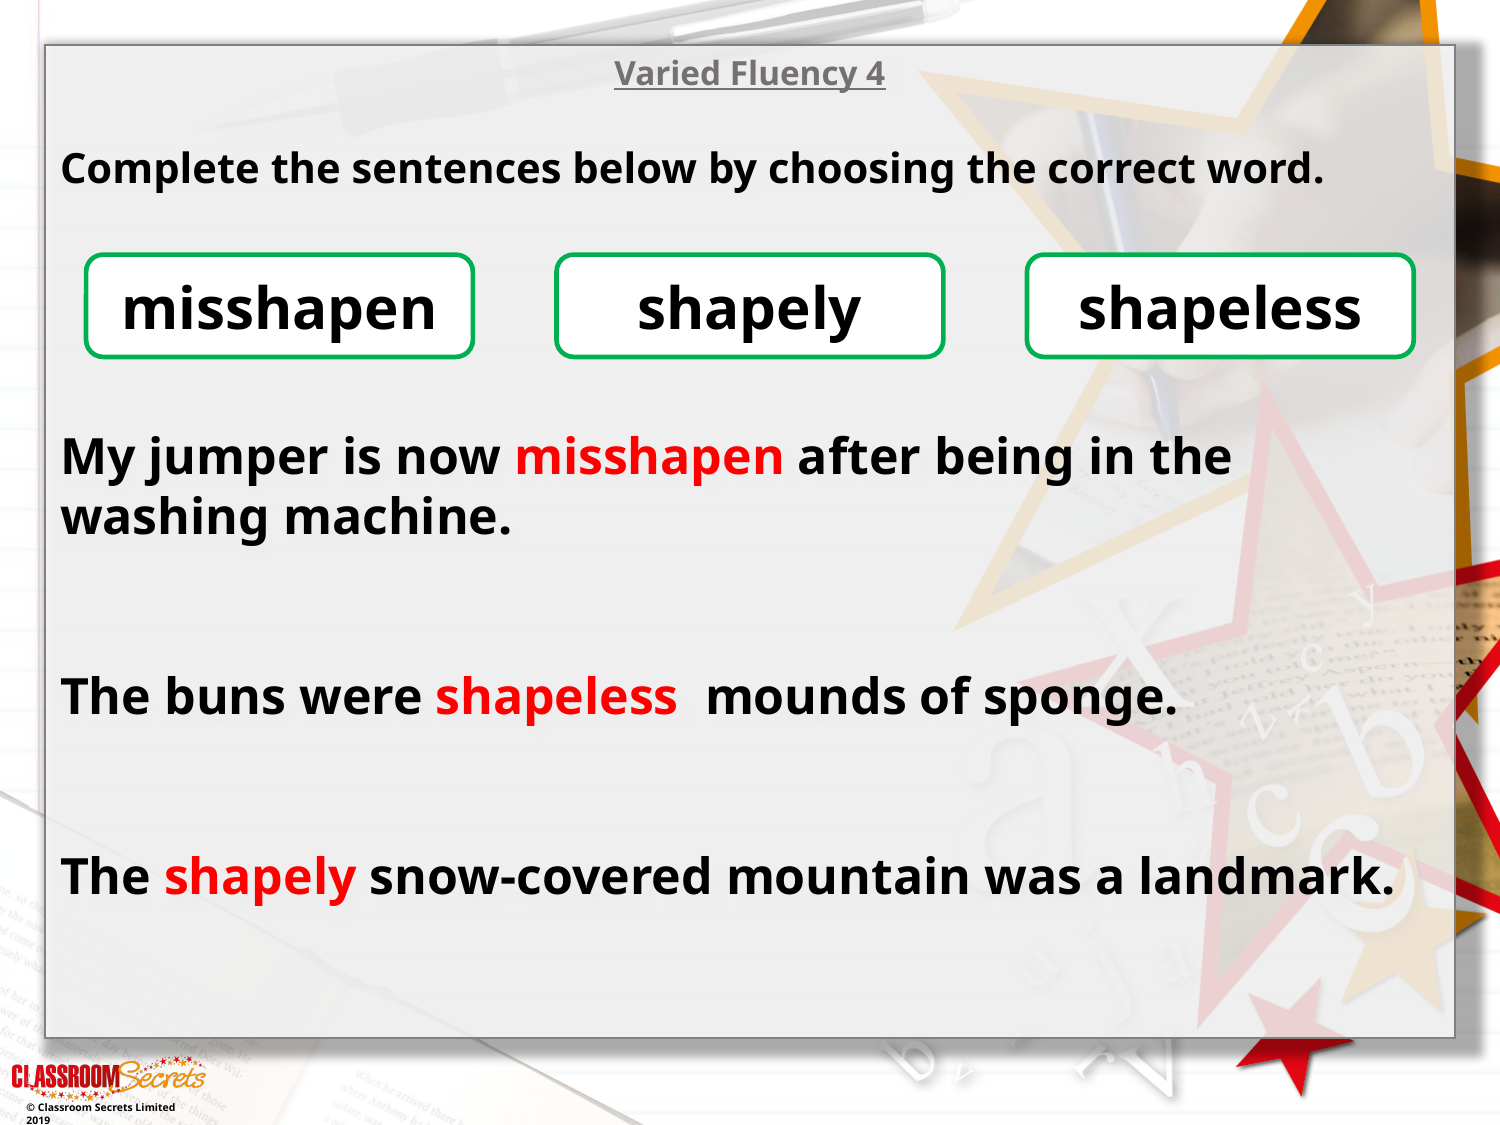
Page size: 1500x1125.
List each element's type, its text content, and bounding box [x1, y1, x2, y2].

text_box Varied Fluency 4 Complete the sentences below by choosing the correct word. My jumper is now misshapen after being in the washing machine. The buns were shapeless mounds of sponge. The shapely snow-covered mountain was a landmark. [44, 44, 1456, 1039]
picture [0, 0, 1500, 1125]
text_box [11, 1055, 217, 1122]
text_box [86, 254, 1414, 357]
